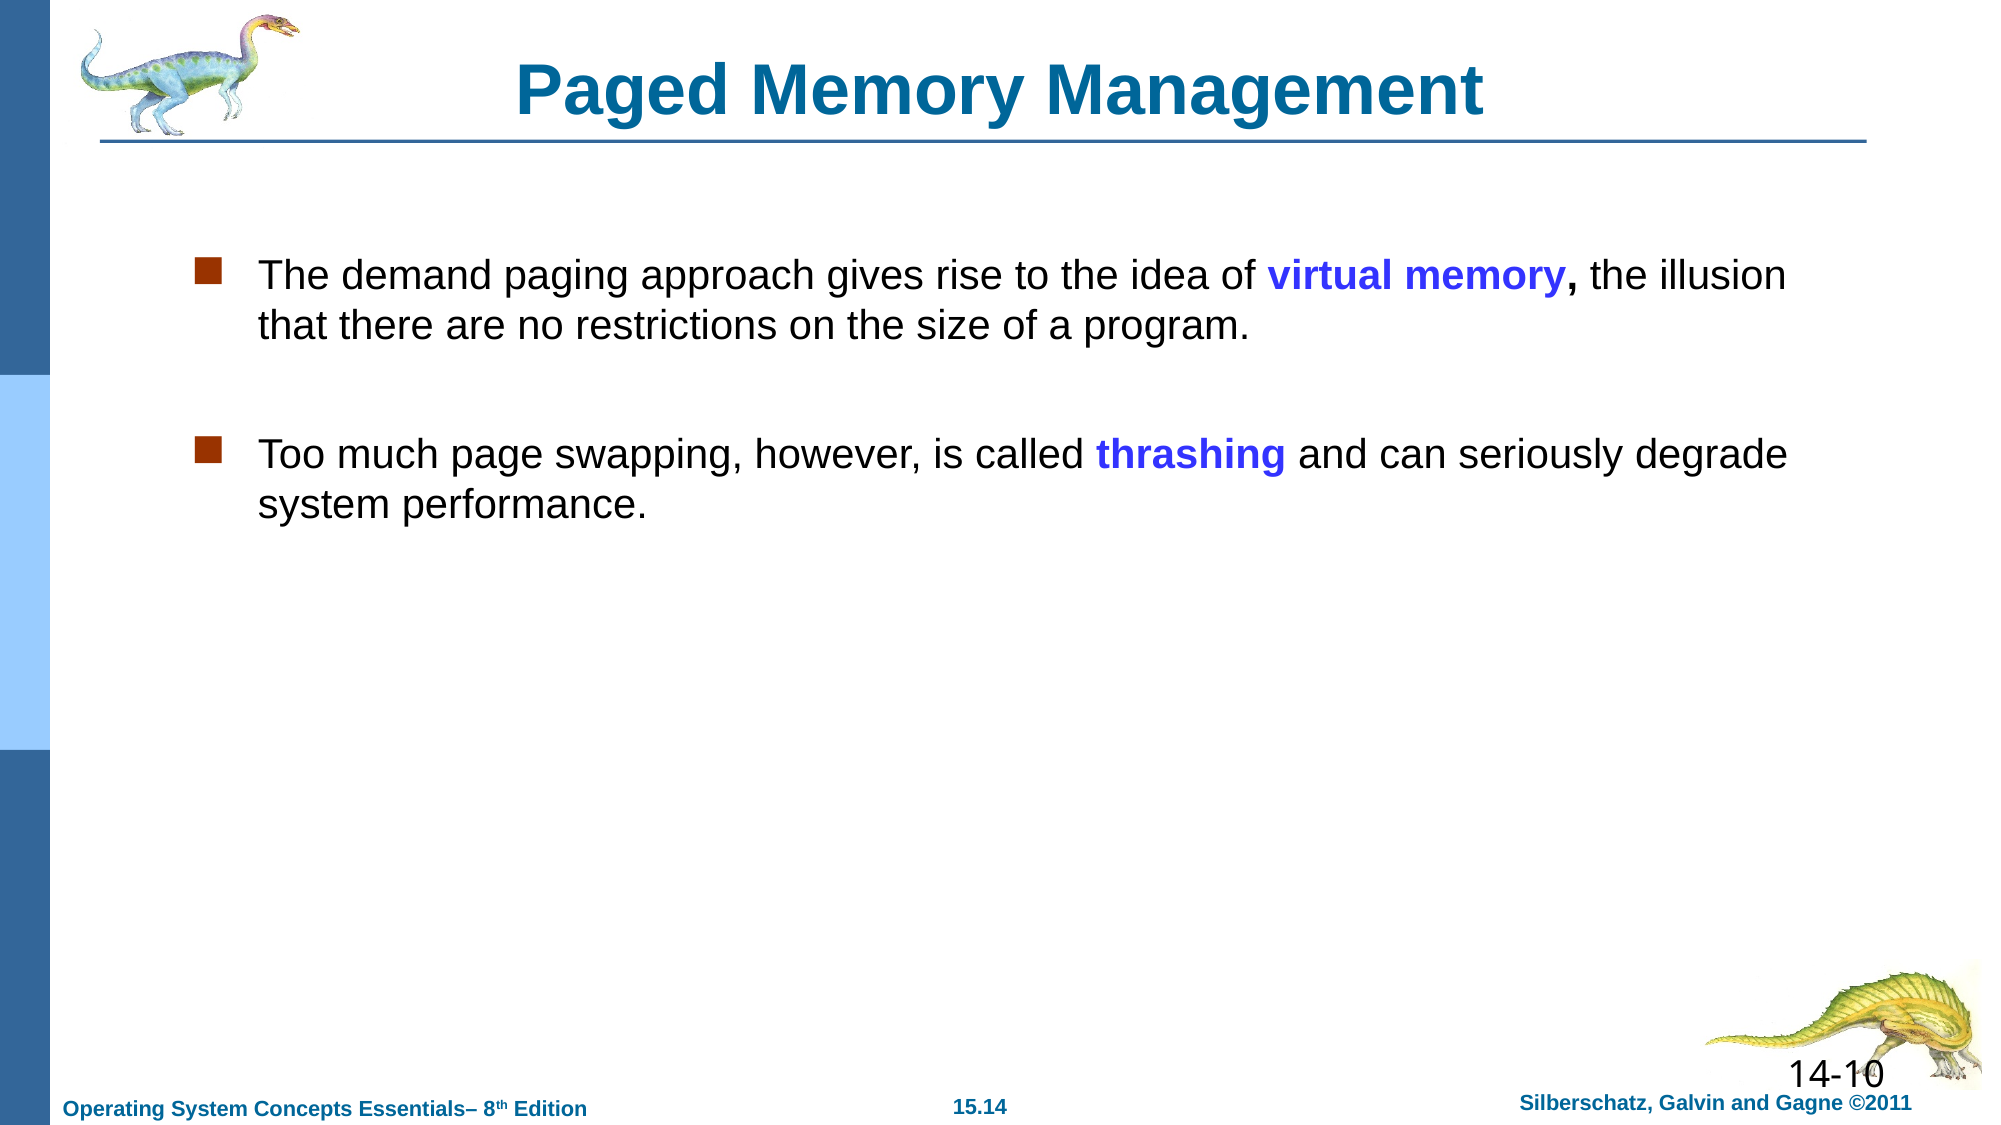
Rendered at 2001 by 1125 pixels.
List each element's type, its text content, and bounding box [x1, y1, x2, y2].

picture [1700, 959, 1982, 1090]
title Paged Memory Management [99, 45, 1900, 141]
slide_number 10-14 [1433, 1042, 1900, 1103]
list The demand paging approach gives rise to the idea of virtual memory, the illusion that there are no restrictions on the size of a program. Too much page swapping, however, is called thrashing and can seriously degrade system performance. [176, 237, 1847, 946]
picture [62, 0, 324, 149]
